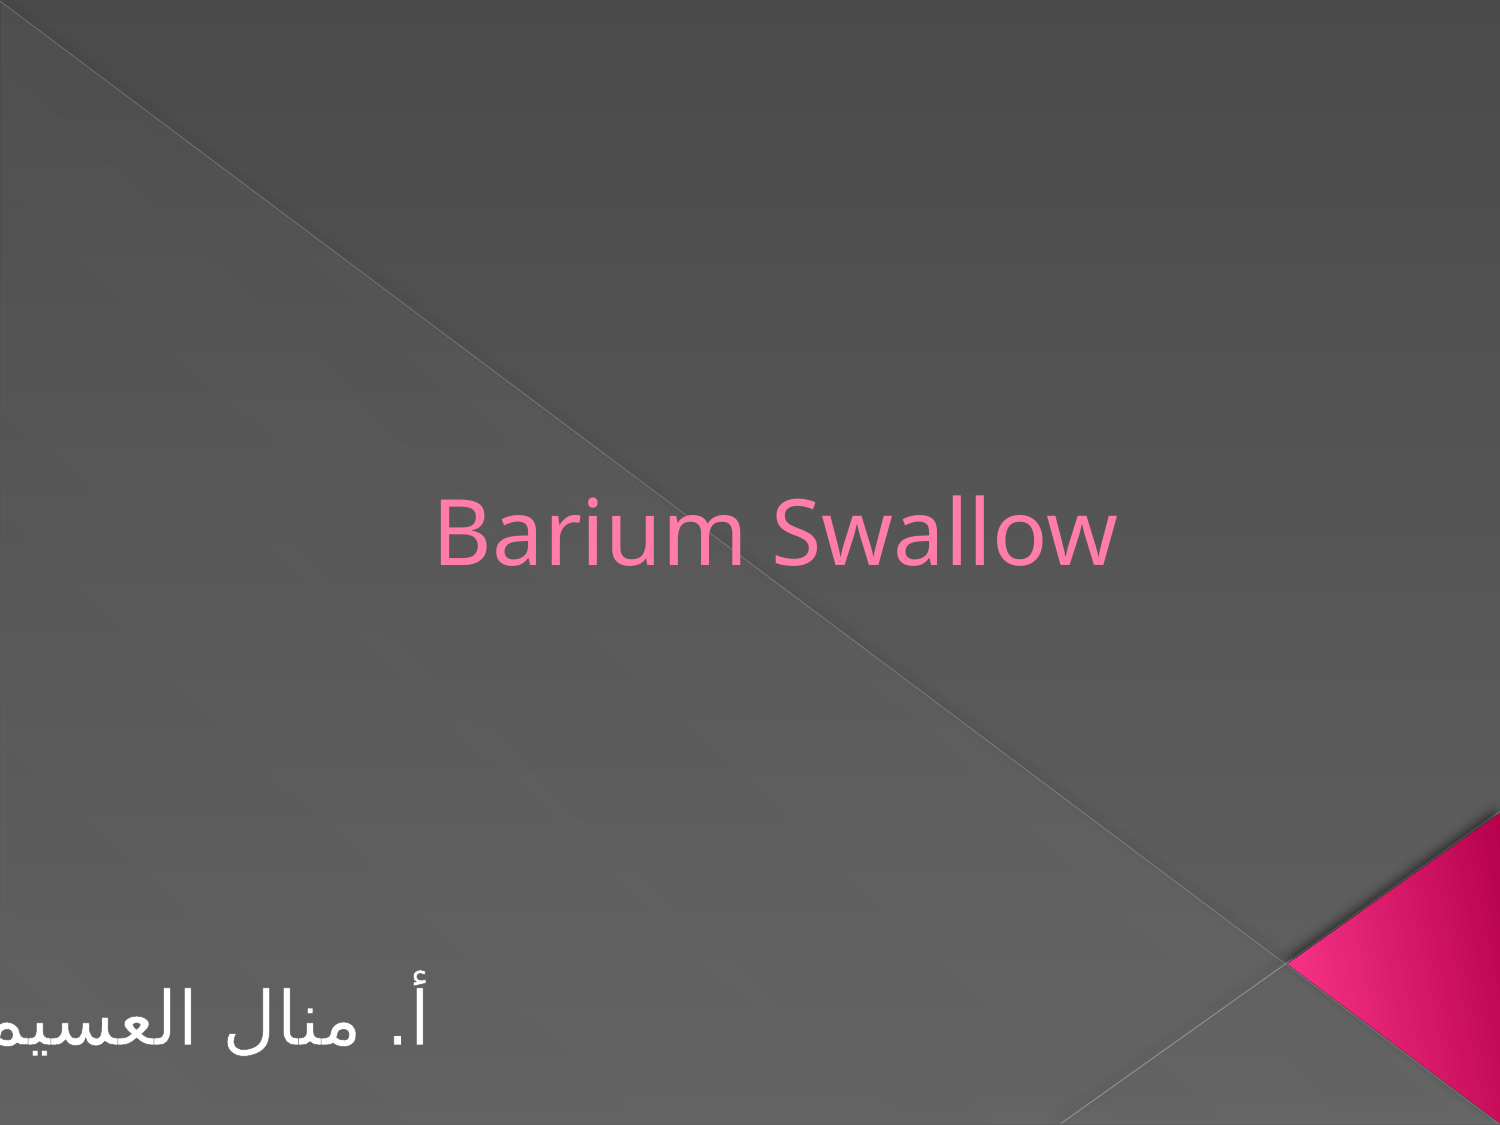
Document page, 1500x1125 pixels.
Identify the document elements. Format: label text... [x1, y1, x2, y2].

title Barium Swallow [75, 350, 1398, 592]
subtitle أ. منال العسيمي [0, 962, 475, 1125]
